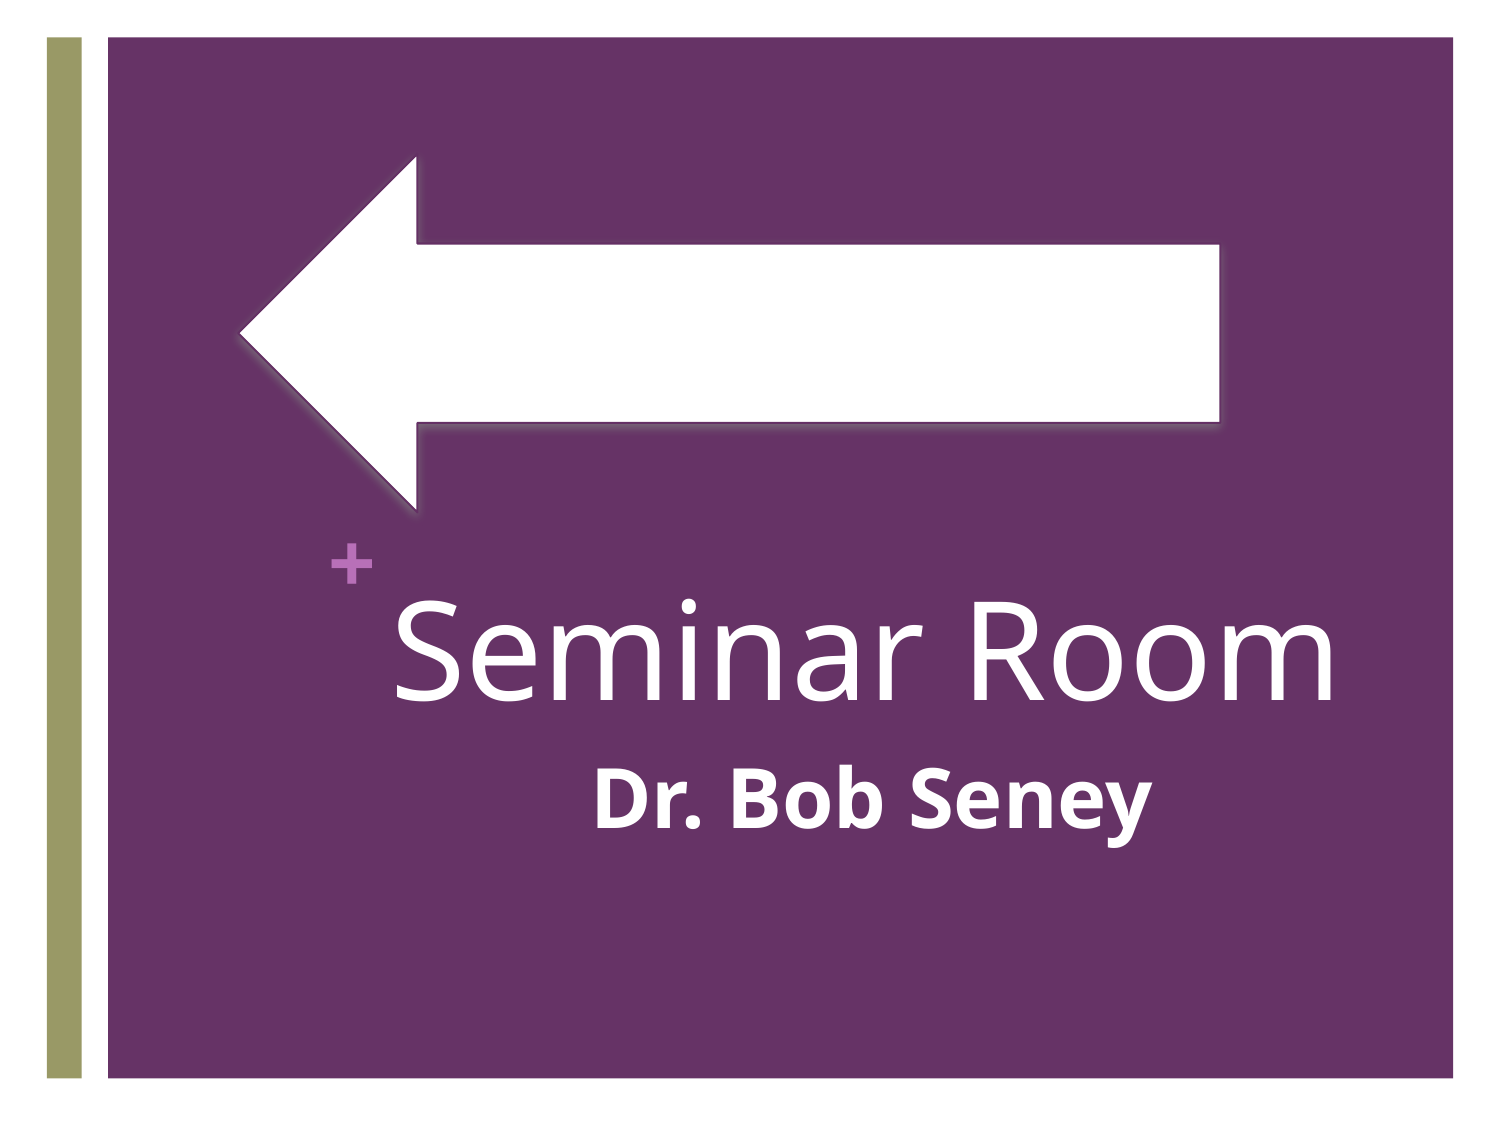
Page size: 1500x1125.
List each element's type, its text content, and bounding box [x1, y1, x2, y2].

title Seminar Room [375, 512, 1439, 736]
text_box [237, 152, 1222, 514]
list Dr. Bob Seney [575, 737, 1500, 984]
